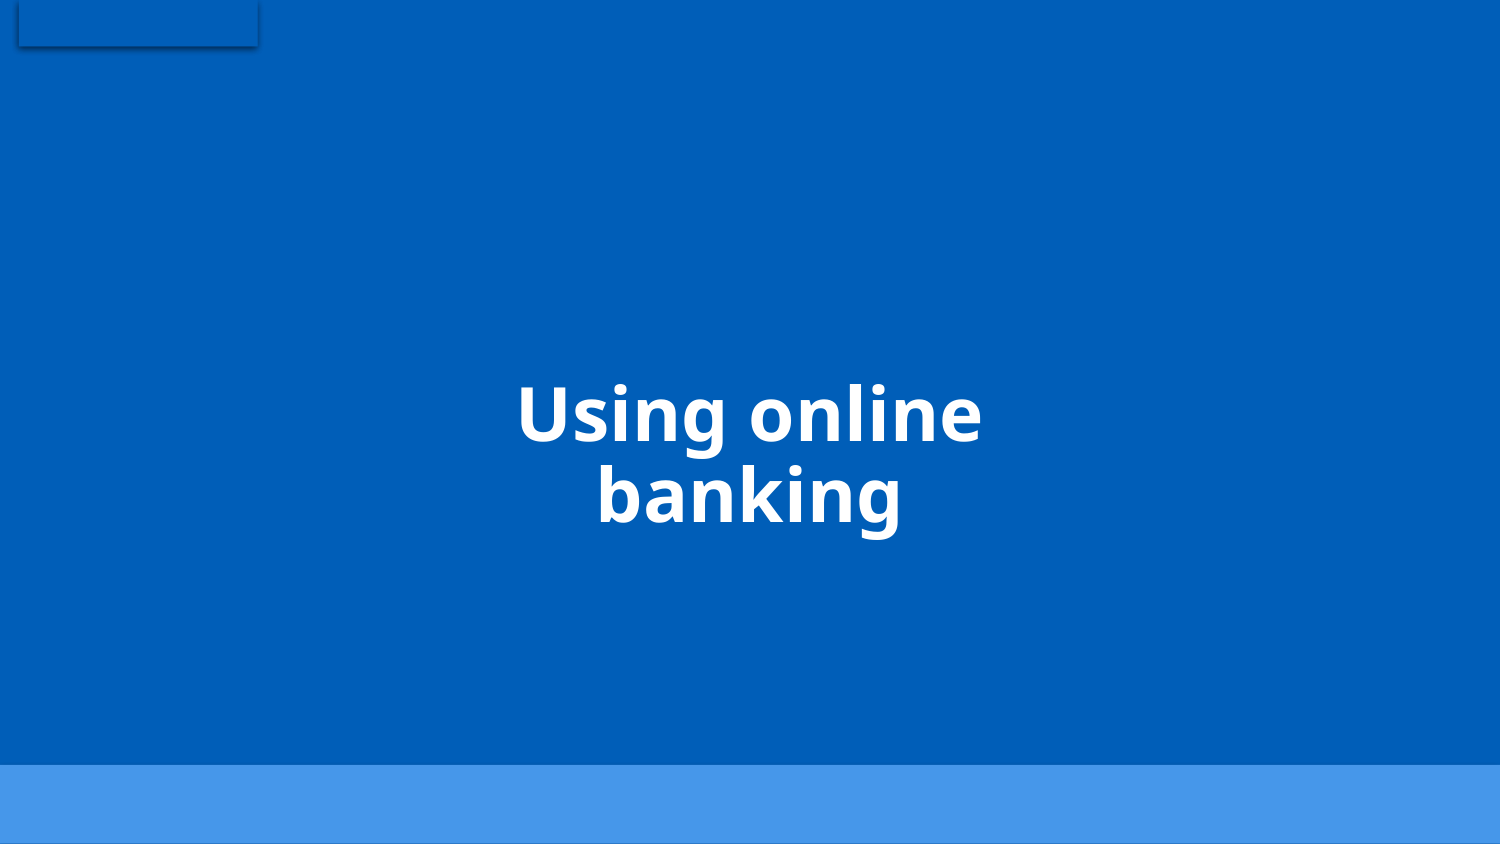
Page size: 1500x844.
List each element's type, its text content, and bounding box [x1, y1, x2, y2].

title Using online banking [411, 368, 1089, 466]
